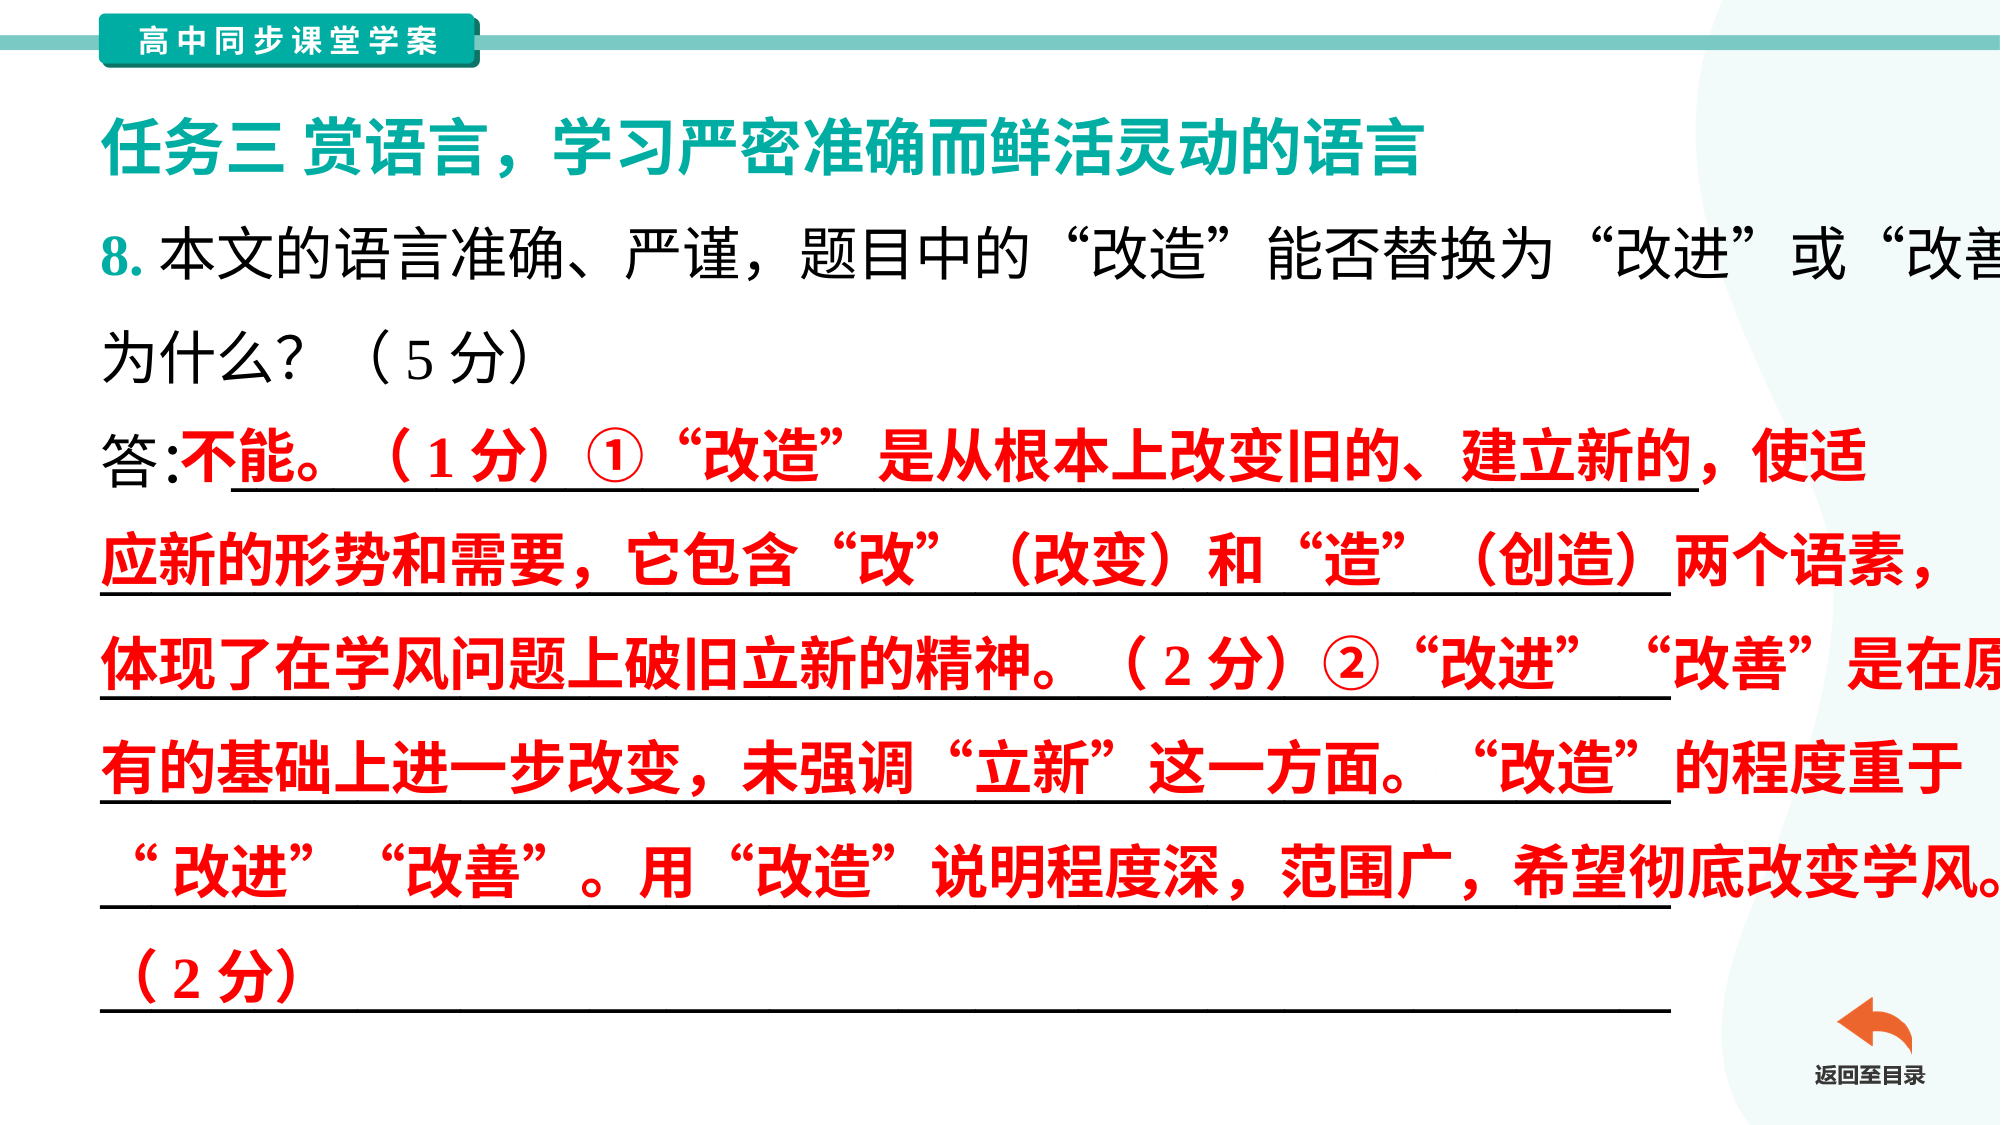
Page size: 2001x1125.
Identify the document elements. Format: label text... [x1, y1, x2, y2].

text_box 任务三 赏语言，学习严密准确而鲜活灵动的语言 [100, 76, 1899, 182]
text_box 不能。（1分）①“改造”是从根本上改变旧的、建立新的，使适 应新的形势和需要，它包含“改”（改变）和“造”（创造）两个语素， 体现了在学风问题上破旧立新的精神。（2分）②“改进”“改善”是在原 有的基础上进一步改变，未强调“立新”这一方面。“改造”的程度重于 “改进”“改善”。用“改造”说明程度深，范围广，希望彻底改变学风。 （2分） [100, 384, 1899, 1010]
picture [0, 0, 2000, 1125]
text_box 8.本文的语言准确、严谨，题目中的“改造”能否替换为“改进”或“改善”？ 为什么？（5分） 答：_________________________________________________________ _____________________________________________________________ _____________________________________________________________ _____________________________________________________________ _____________________________________________________________ _____________________________________________________________ [100, 182, 1899, 384]
text_box 8.本文的语言准确、严谨，题目中的“改造”能否替换为“改进”或“改善”？ 为什么？（5分） 答：_________________________________________________________ _____________________________________________________________ _____________________________________________________________ _____________________________________________________________ _____________________________________________________________ _____________________________________________________________ [100, 1010, 1899, 1016]
